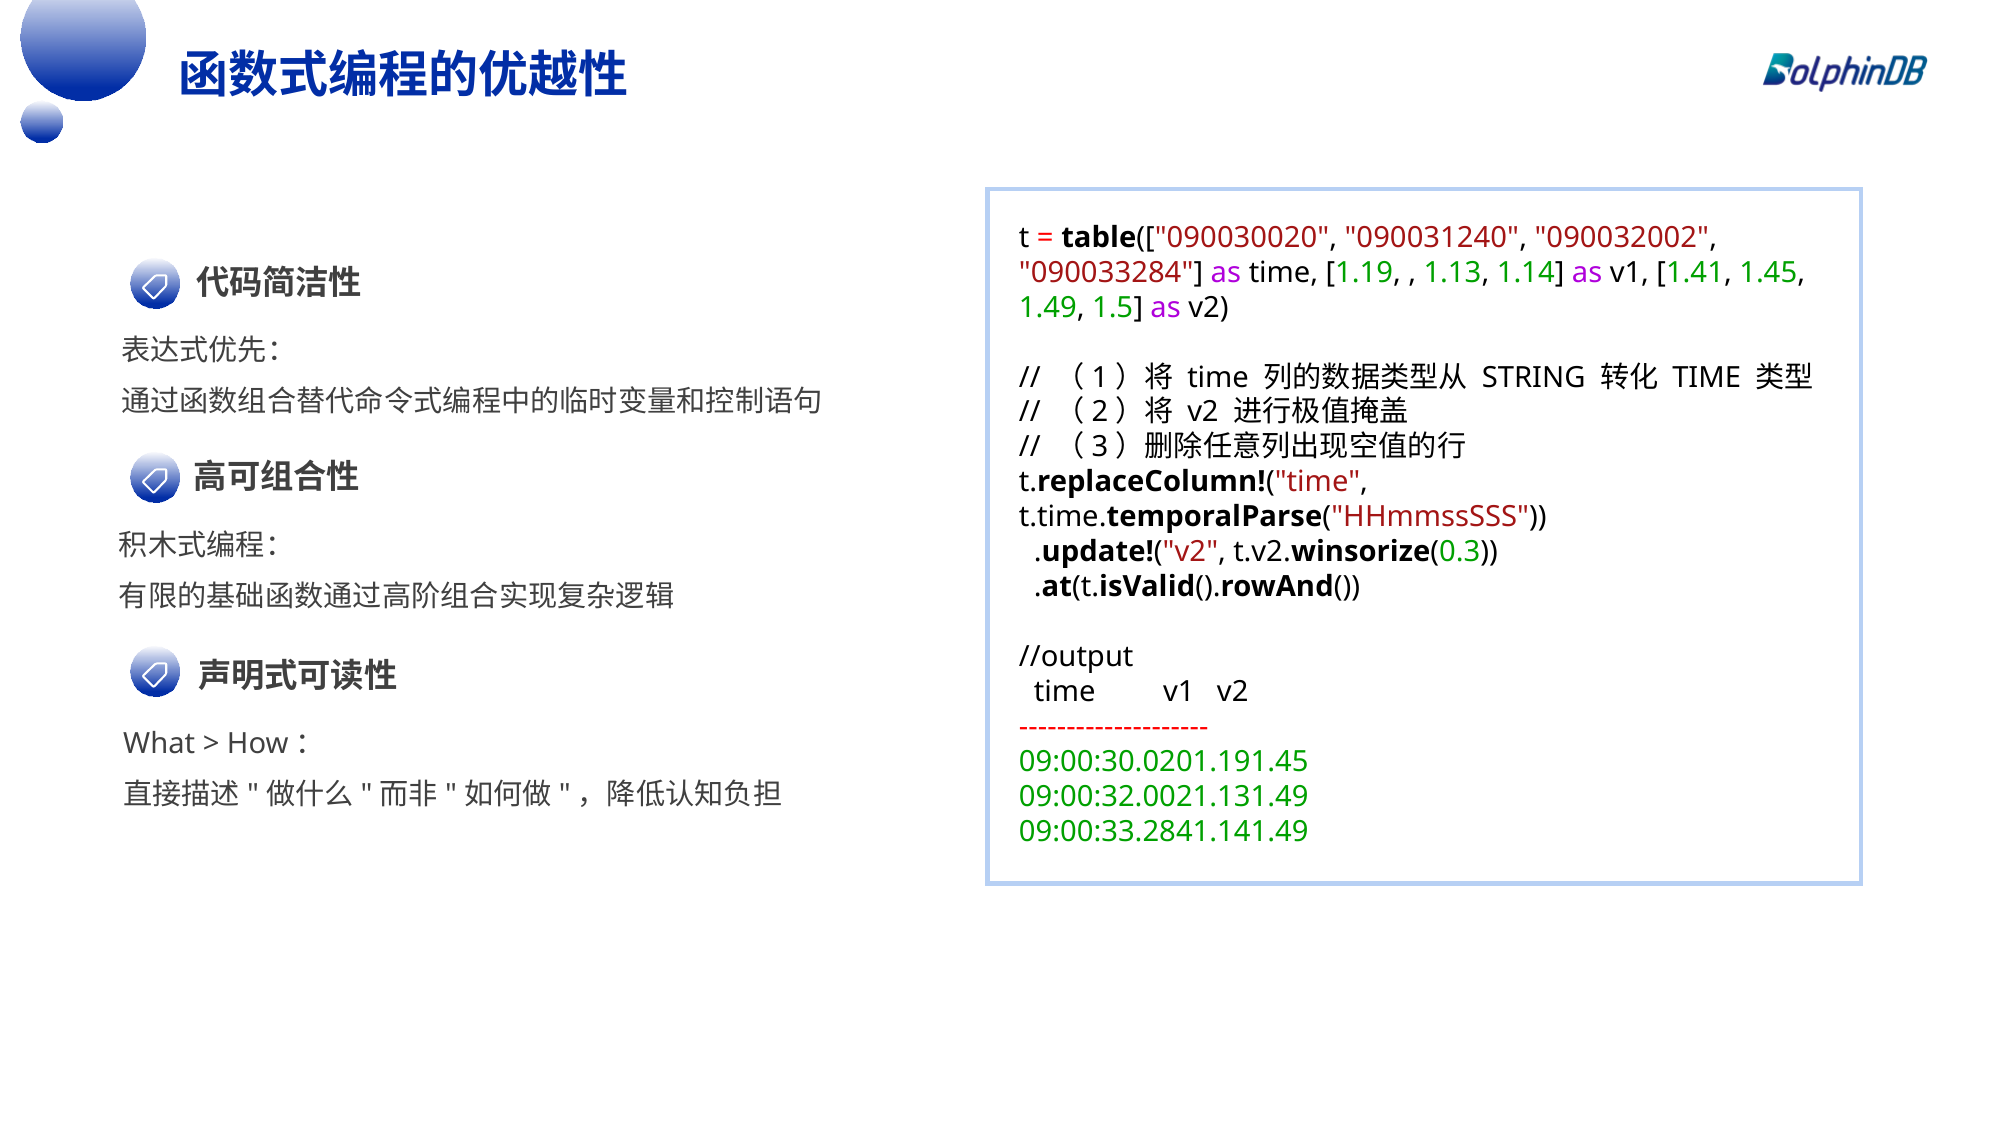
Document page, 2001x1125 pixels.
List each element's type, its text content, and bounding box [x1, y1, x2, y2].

text_box 函数式编程的优越性 [163, 35, 1545, 110]
picture [1755, 47, 1929, 93]
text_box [130, 257, 180, 308]
text_box [19, 99, 64, 144]
text_box 代码简洁性 表达式优先： 通过函数组合替代命令式编程中的临时变量和控制语句 [106, 253, 883, 425]
text_box [19, 0, 147, 102]
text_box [130, 451, 180, 503]
text_box [986, 188, 1862, 884]
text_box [130, 645, 180, 697]
text_box 高可组合性 积木式编程： 有限的基础函数通过高阶组合实现复杂逻辑 [104, 448, 898, 620]
text_box 声明式可读性 What > How： 直接描述"做什么"而非"如何做"，降低认知负担 [108, 646, 903, 818]
